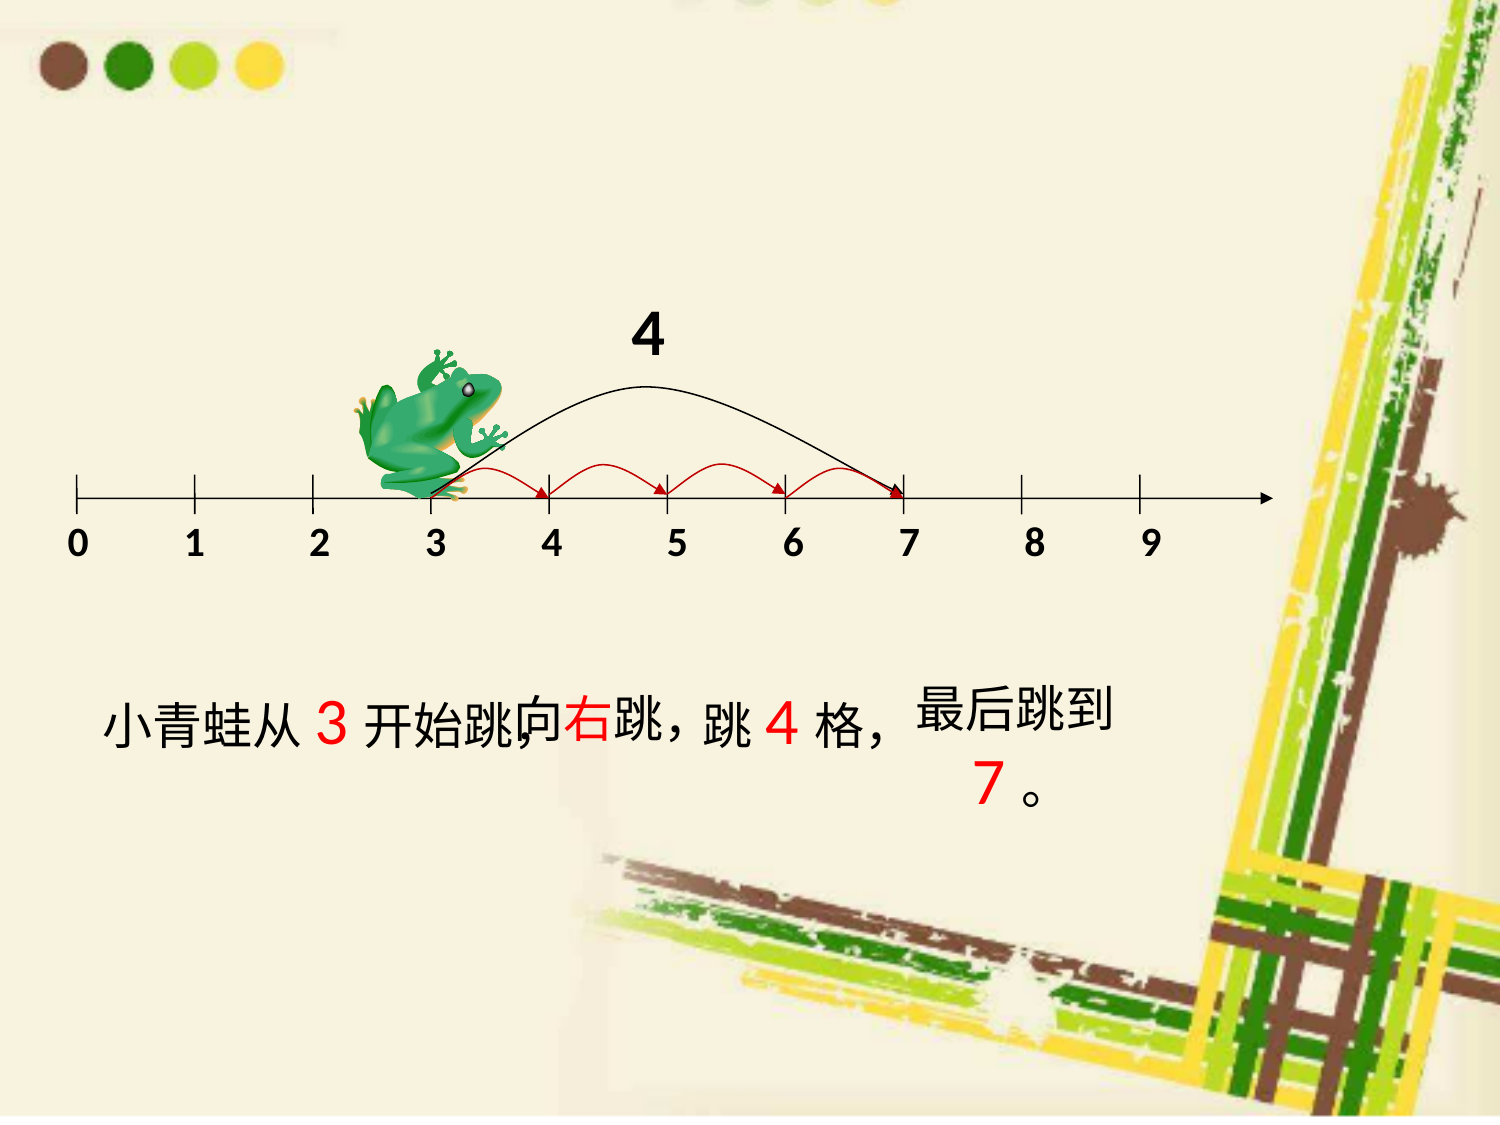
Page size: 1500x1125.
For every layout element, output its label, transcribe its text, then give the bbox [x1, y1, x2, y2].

text_box [518, 386, 858, 494]
text_box [1140, 492, 1273, 505]
picture [0, 0, 1500, 1125]
text_box [667, 463, 786, 495]
text_box [518, 478, 549, 499]
text_box [548, 463, 668, 496]
text_box 0 1 2 3 4 5 6 7 8 9 [53, 507, 1274, 572]
text_box 向右跳， [480, 680, 663, 756]
text_box 4 [595, 281, 702, 376]
text_box 最后跳到7。 [854, 670, 1189, 826]
text_box 小青蛙从3开始跳， [71, 670, 545, 766]
text_box [784, 467, 904, 499]
text_box 跳4格， [663, 670, 854, 766]
